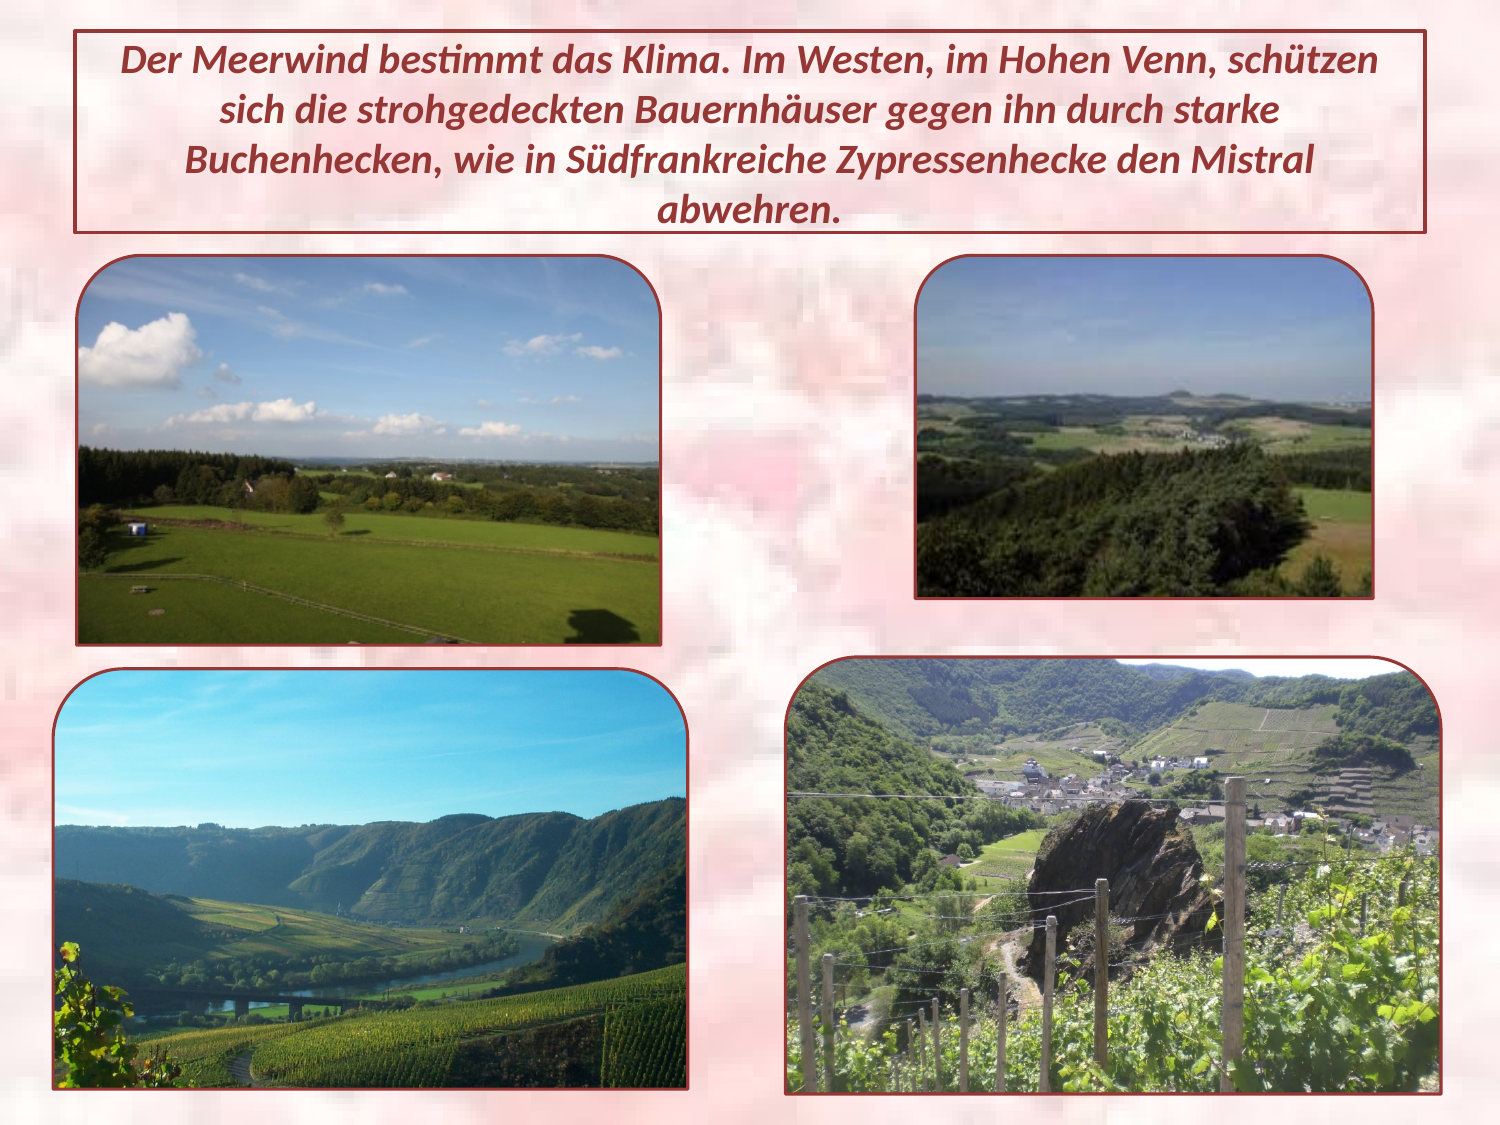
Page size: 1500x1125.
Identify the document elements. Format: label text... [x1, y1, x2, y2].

title Der Meerwind bestimmt das Klima. Im Westen, im Hohen Venn, schützen sich die strohgedeckten Bauernhäuser gegen ihn durch starke Buchenhecken, wie in Südfrankreiche Zypressenhecke den Mistral abwehren. [75, 30, 1425, 233]
picture [0, 0, 1500, 1125]
